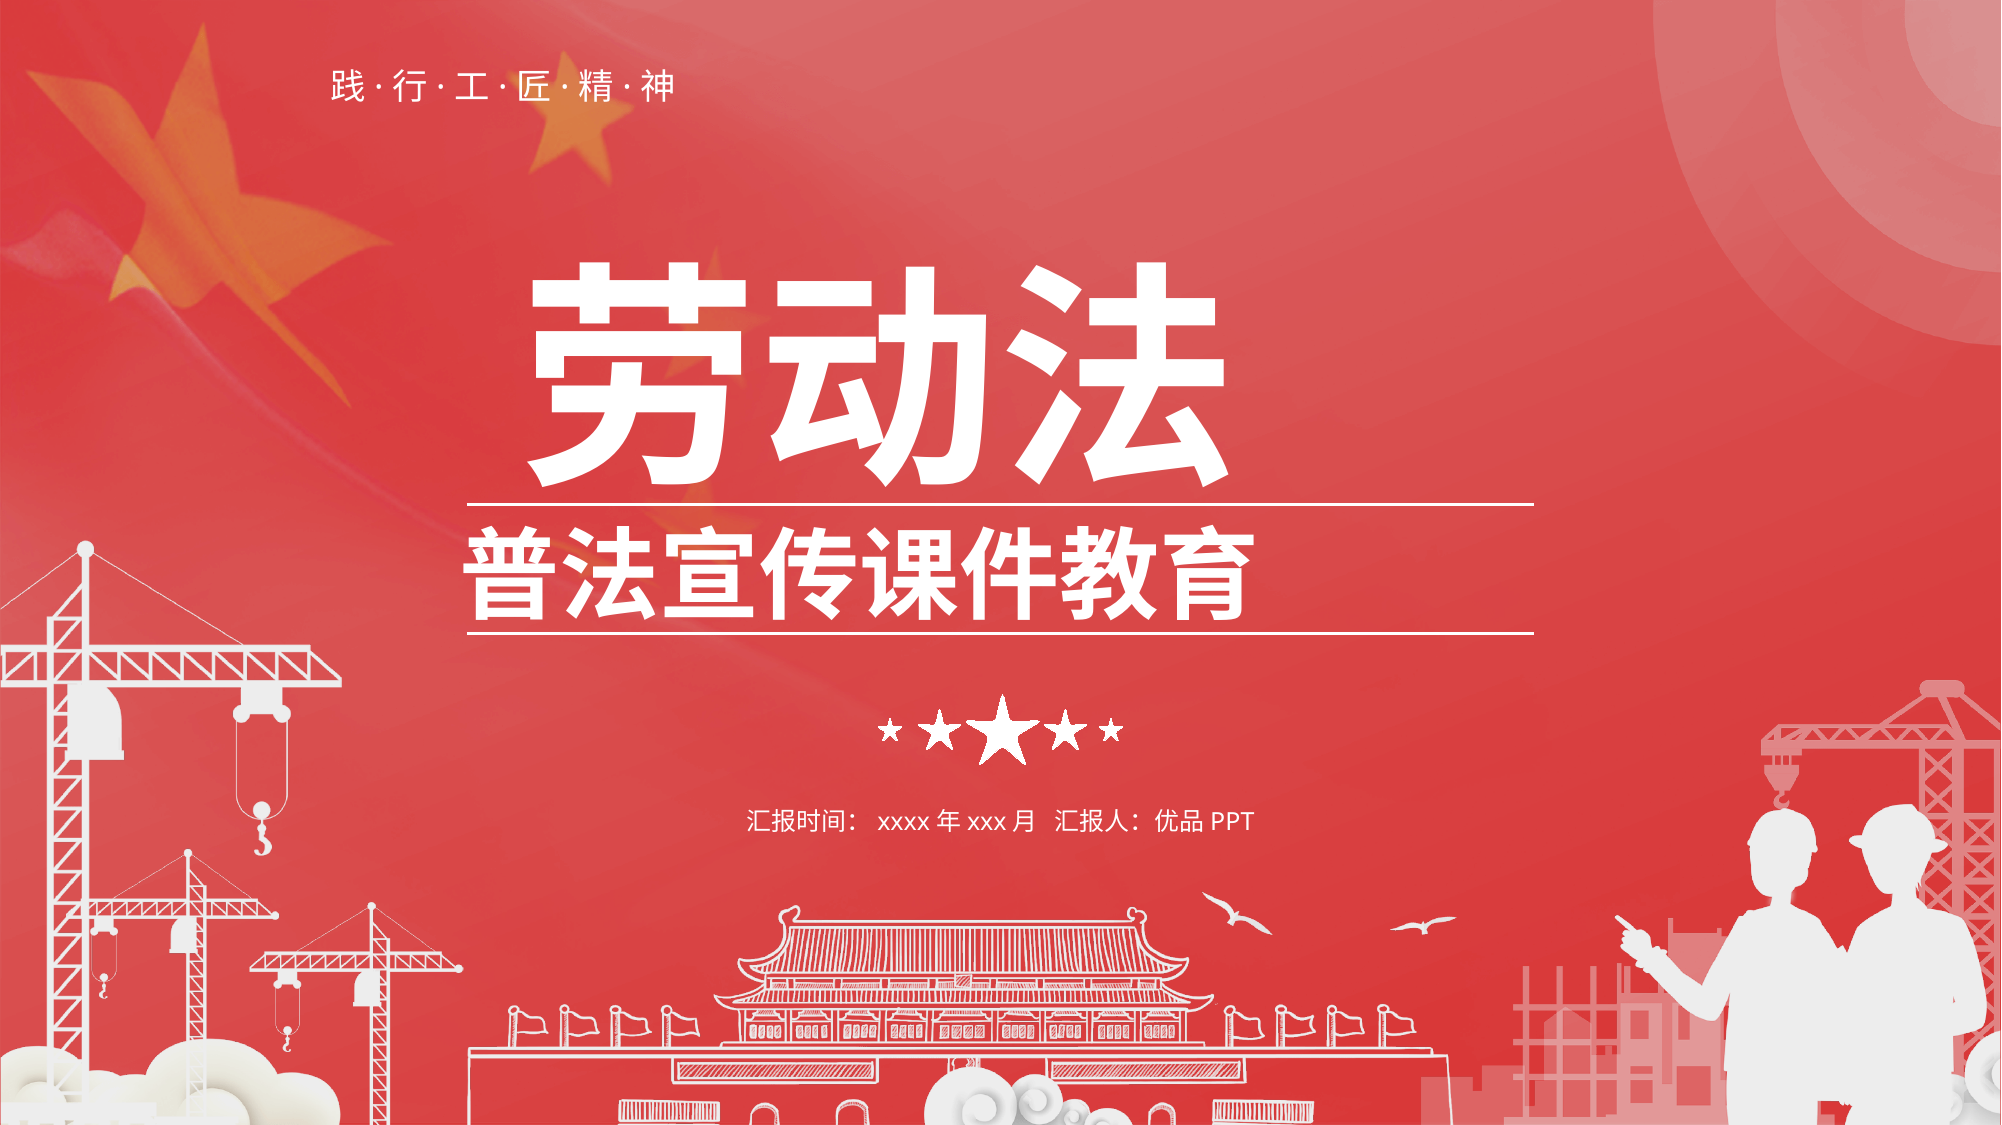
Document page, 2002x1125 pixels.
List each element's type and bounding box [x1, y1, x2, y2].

text_box [445, 503, 1556, 640]
text_box [877, 694, 1124, 765]
picture [0, 0, 2001, 1125]
